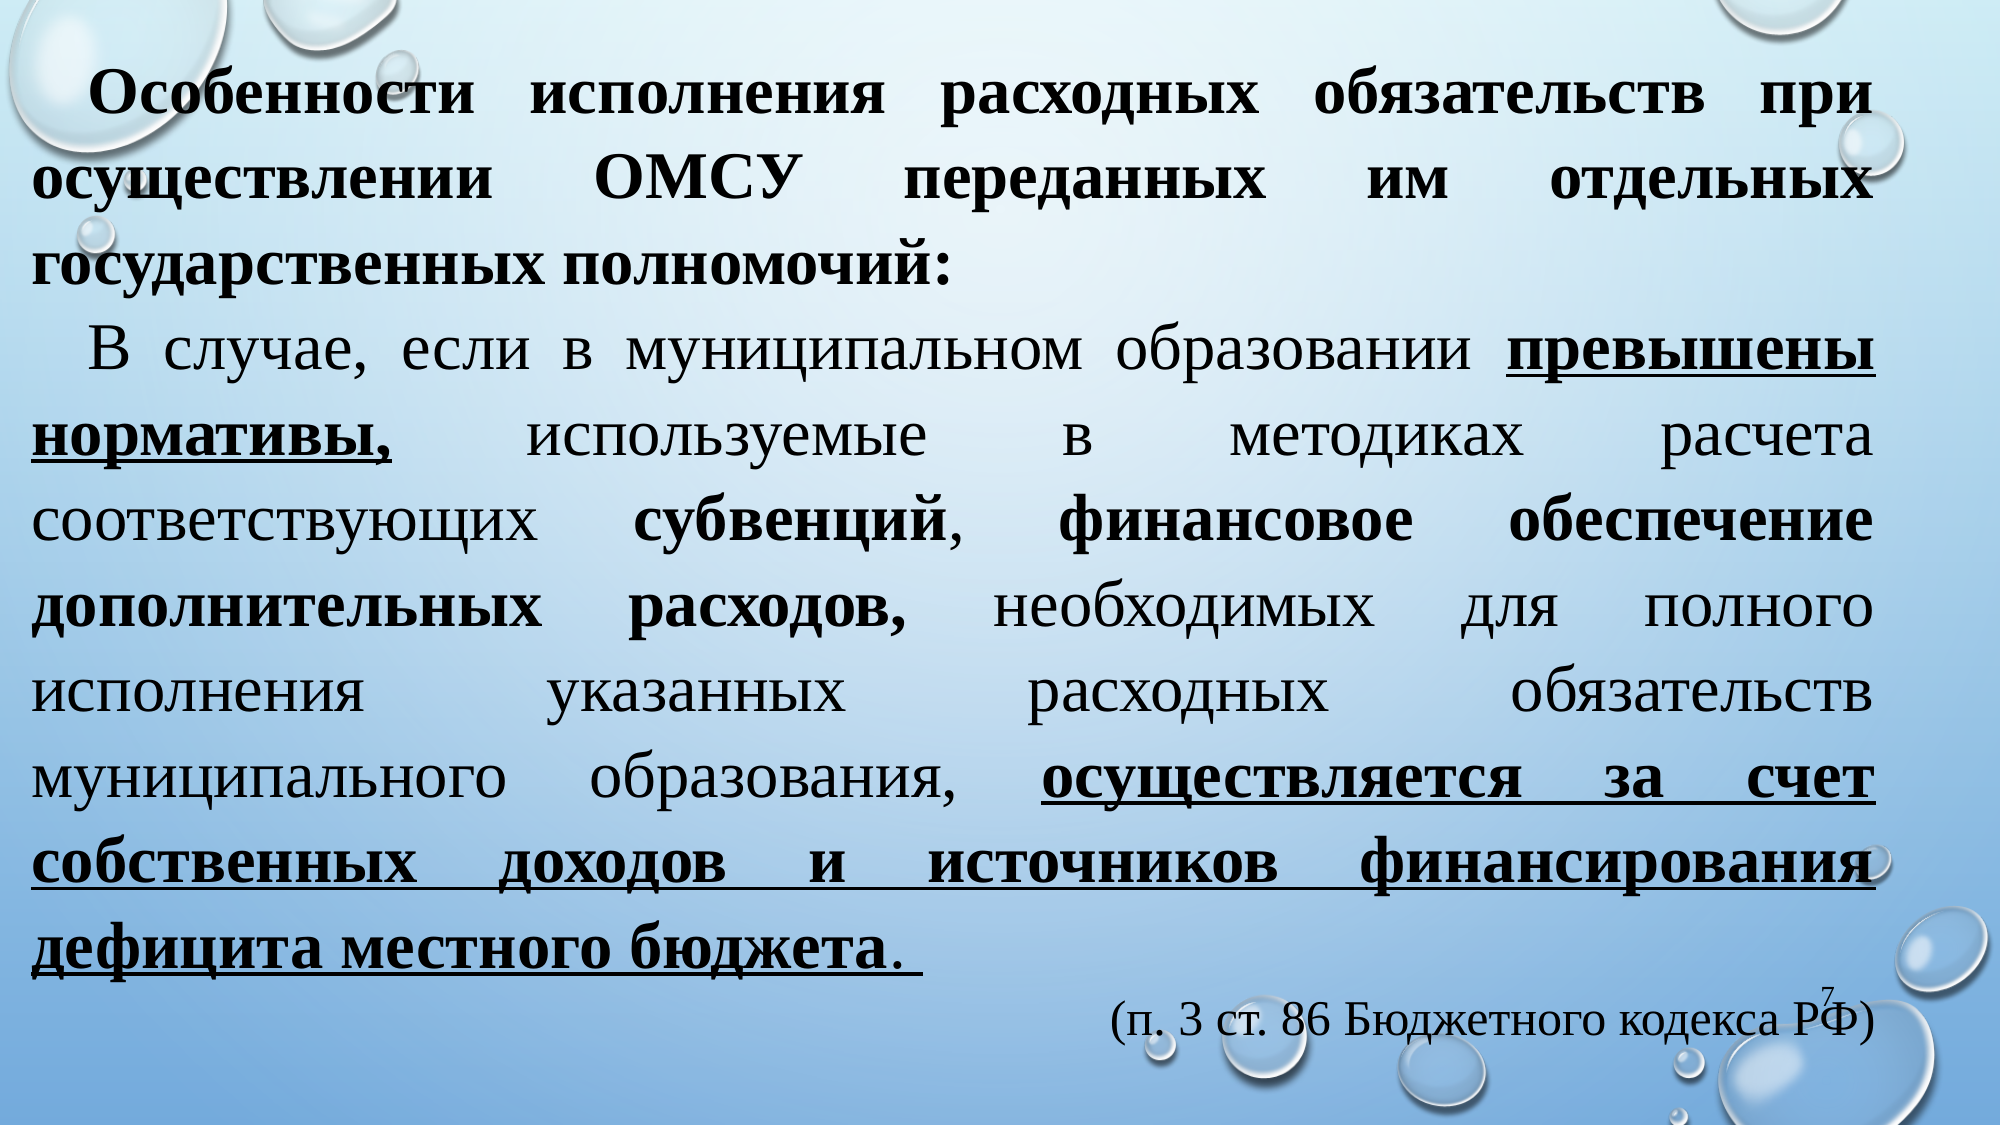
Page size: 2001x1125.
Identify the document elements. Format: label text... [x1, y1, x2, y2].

text_box Особенности исполнения расходных обязательств при осуществлении ОМСУ переданных им отдельных государственных полномочий: В случае, если в муниципальном образовании превышены нормативы, используемые в методиках расчета соответствующих субвенций, финансовое обеспечение дополнительных расходов, необходимых для полного исполнения указанных расходных обязательств муниципального образования, осуществляется за счет собственных доходов и источников финансирования дефицита местного бюджета. (п. 3 ст. 86 Бюджетного кодекса РФ) [16, 33, 1891, 1118]
picture [0, 0, 2000, 1125]
slide_number 7 [1724, 965, 1851, 1025]
